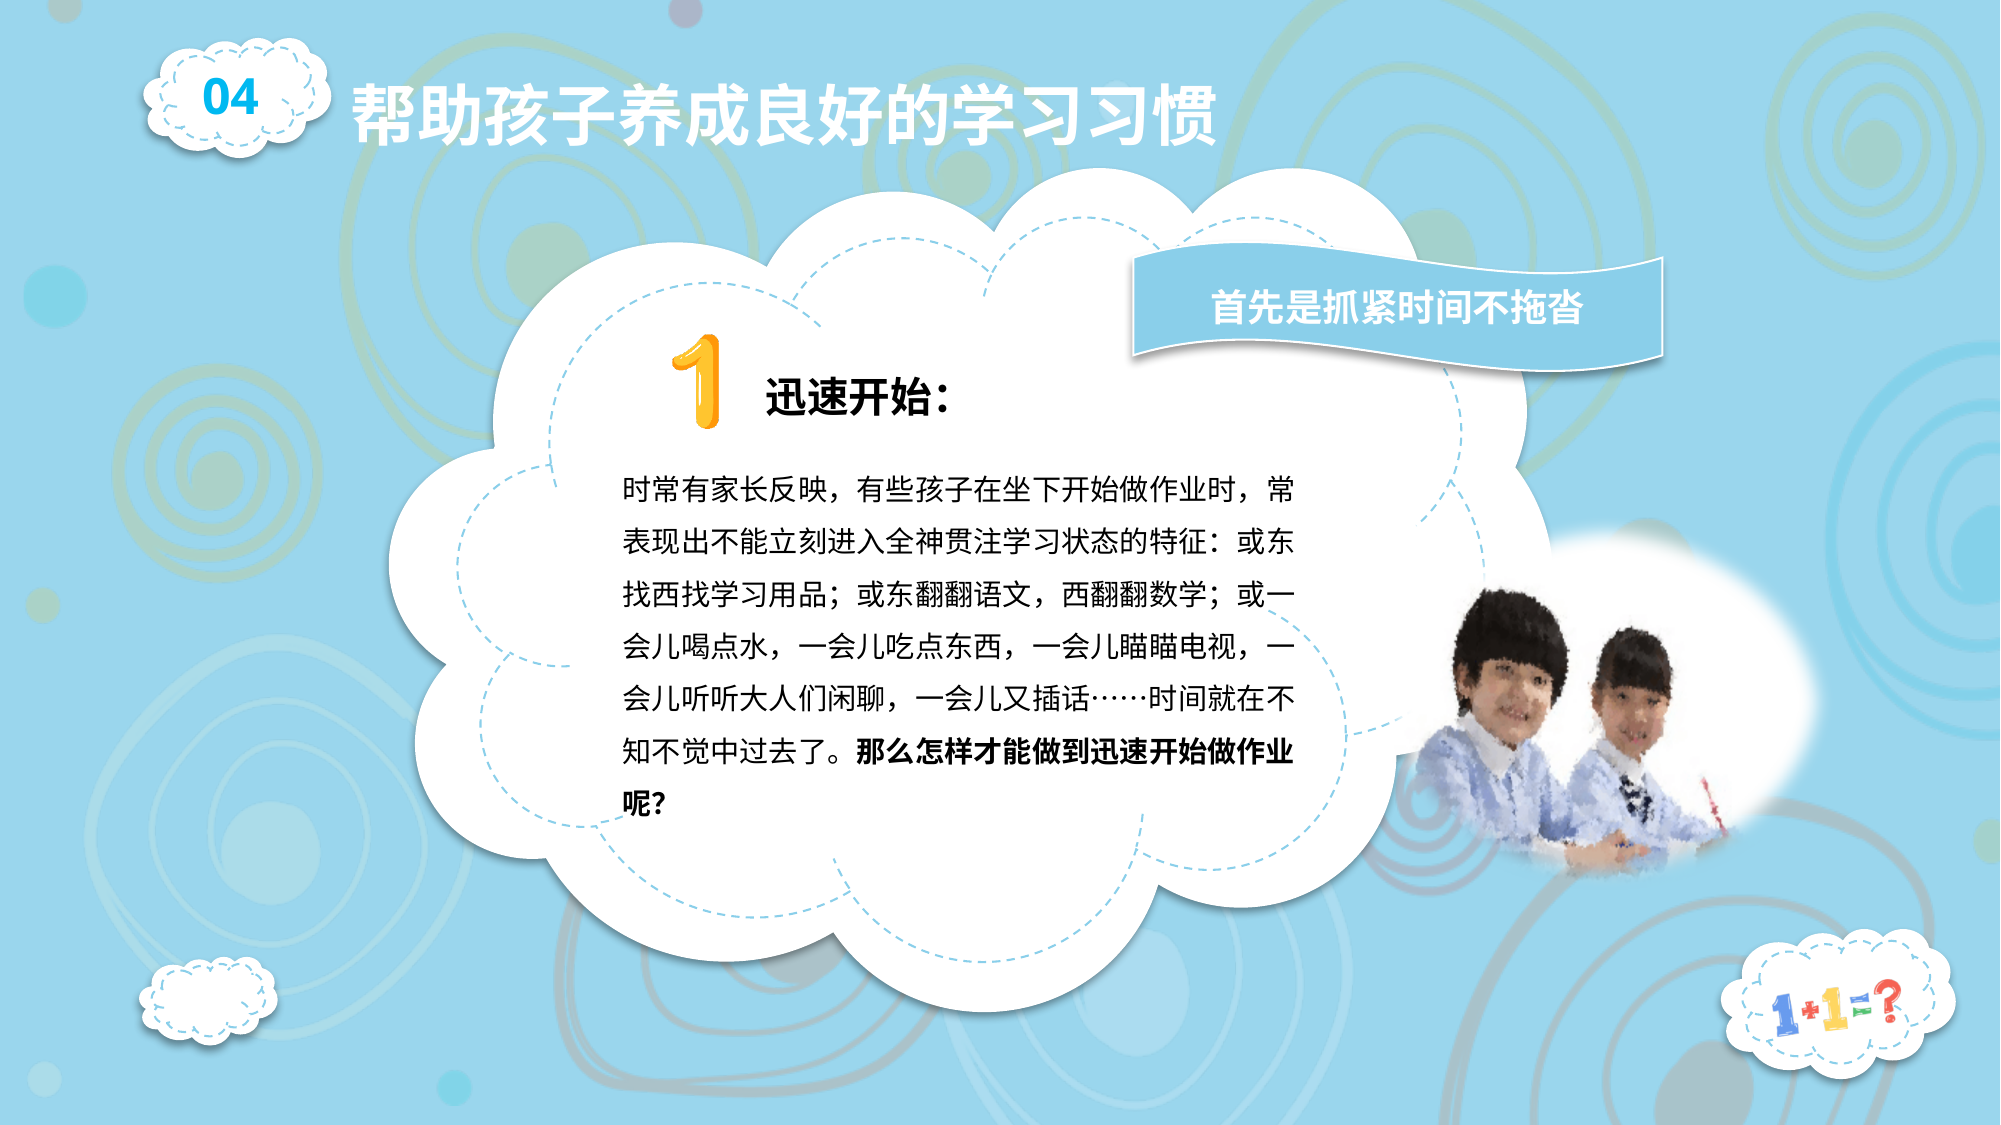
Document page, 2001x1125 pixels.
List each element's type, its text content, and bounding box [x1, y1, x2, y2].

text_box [389, 165, 1553, 1010]
text_box 首先是抓紧时间不拖沓 [1553, 256, 1664, 372]
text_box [1721, 928, 1956, 1079]
picture [650, 330, 750, 430]
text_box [143, 37, 332, 158]
text_box 帮助孩子养成良好的学习习惯 [335, 65, 1251, 161]
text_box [139, 956, 278, 1046]
picture [1374, 513, 1837, 891]
